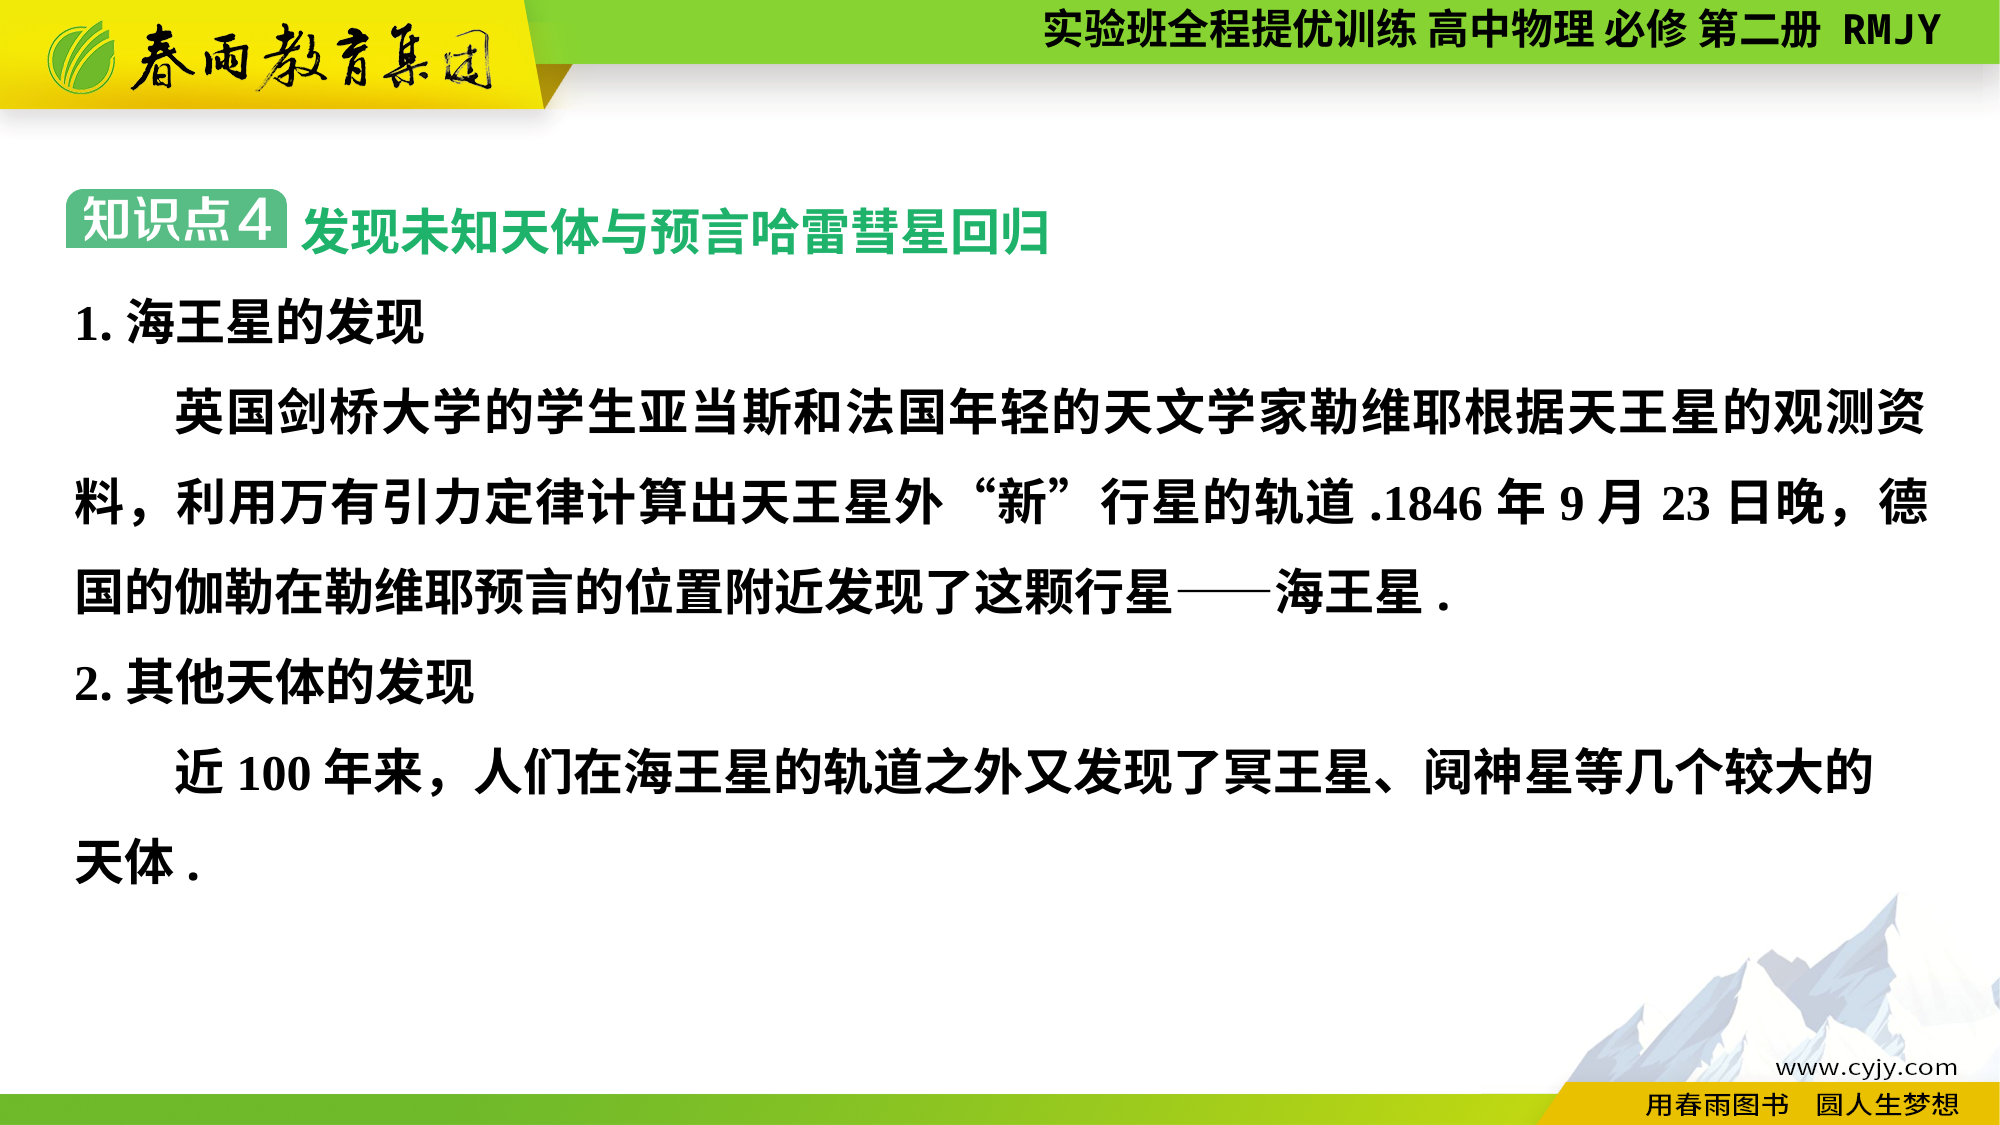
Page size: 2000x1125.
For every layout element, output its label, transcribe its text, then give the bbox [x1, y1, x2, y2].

list 发现未知天体与预言哈雷彗星回归 1.海王星的发现 英国剑桥大学的学生亚当斯和法国年轻的天文学家勒维耶根据天王星的观测资料，利用万有引力定律计算出天王星外“新”行星的轨道.1846年9月23日晚，德国的伽勒在勒维耶预言的位置附近发现了这颗行星——海王星. 2.其他天体的发现 近100年来，人们在海王星的轨道之外又发现了冥王星、阋神星等几个较大的 天体. [59, 162, 1944, 906]
picture [0, 0, 2000, 1125]
